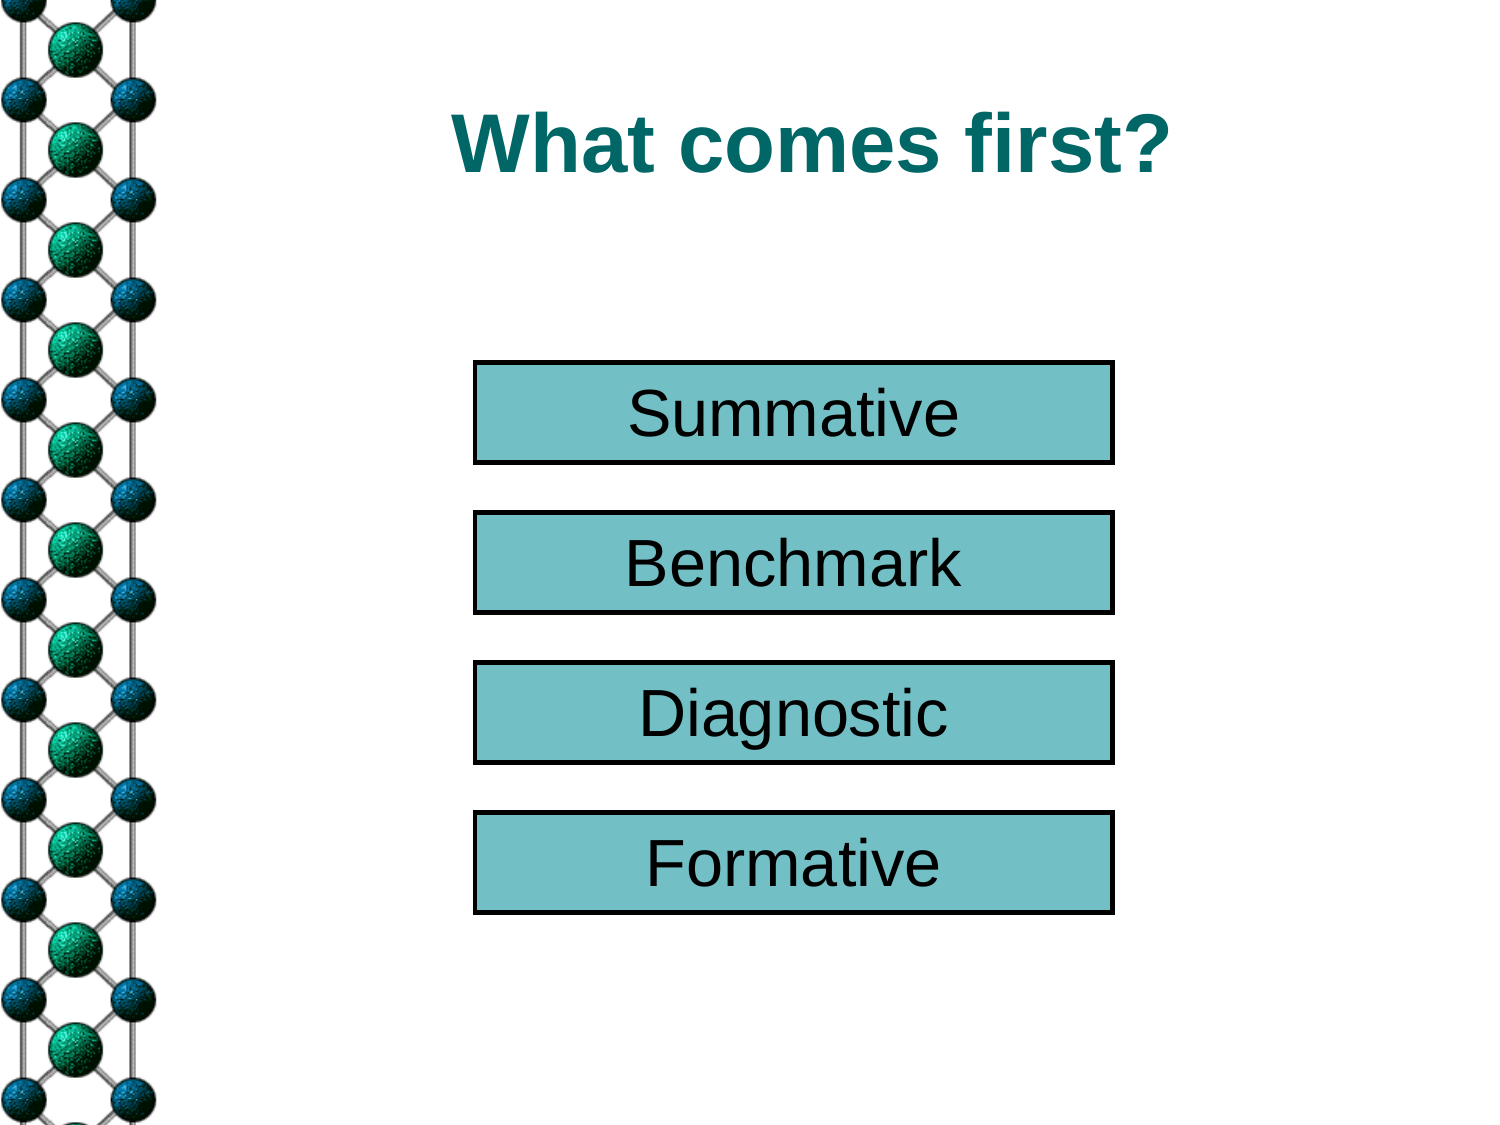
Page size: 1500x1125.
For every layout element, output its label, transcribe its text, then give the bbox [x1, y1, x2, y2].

picture [0, 0, 1500, 1125]
text_box Formative [474, 812, 1113, 913]
text_box Diagnostic [474, 662, 1113, 763]
title What comes first? [199, 44, 1426, 233]
text_box Summative [474, 362, 1113, 463]
list Benchmark [474, 512, 1113, 613]
